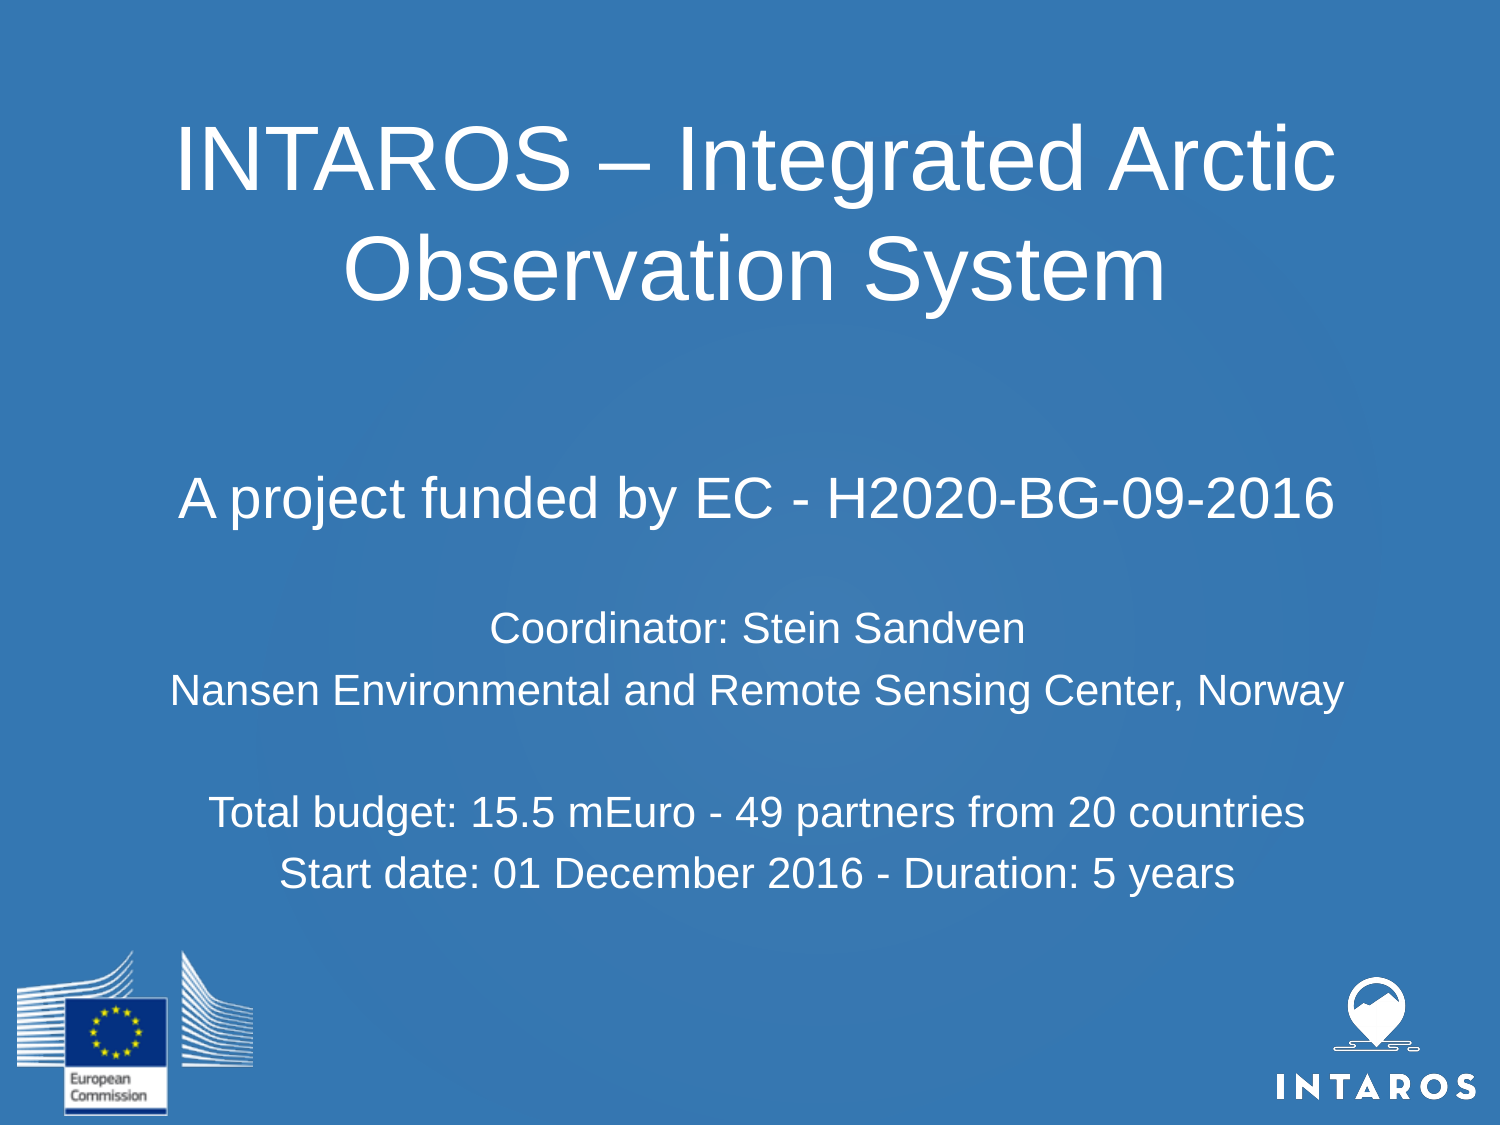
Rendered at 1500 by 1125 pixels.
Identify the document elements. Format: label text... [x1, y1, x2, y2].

list A project funded by EC - H2020-BG-09-2016 Coordinator: Stein Sandven Nansen Environmental and Remote Sensing Center, Norway Total budget: 15.5 mEuro - 49 partners from 20 countries Start date: 01 December 2016 - Duration: 5 years [97, 375, 1415, 1044]
title INTAROS – Integrated Arctic Observation System [97, 95, 1415, 327]
picture [17, 950, 253, 1116]
picture [1277, 977, 1476, 1100]
